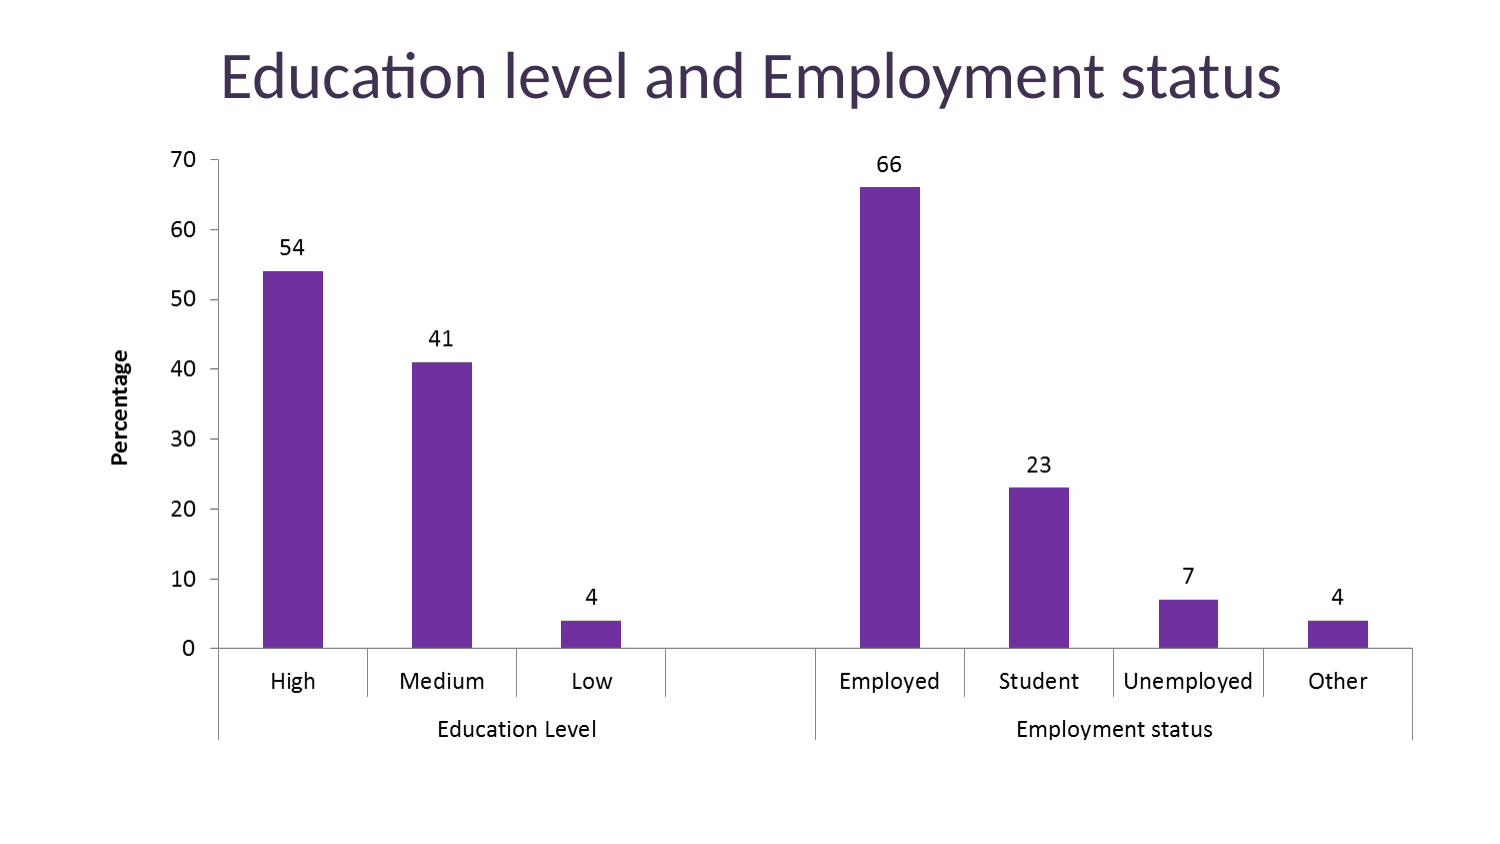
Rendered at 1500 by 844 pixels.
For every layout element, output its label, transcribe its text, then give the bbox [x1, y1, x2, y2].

title Education level and Employment status [76, 1, 1428, 136]
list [75, 137, 1437, 742]
